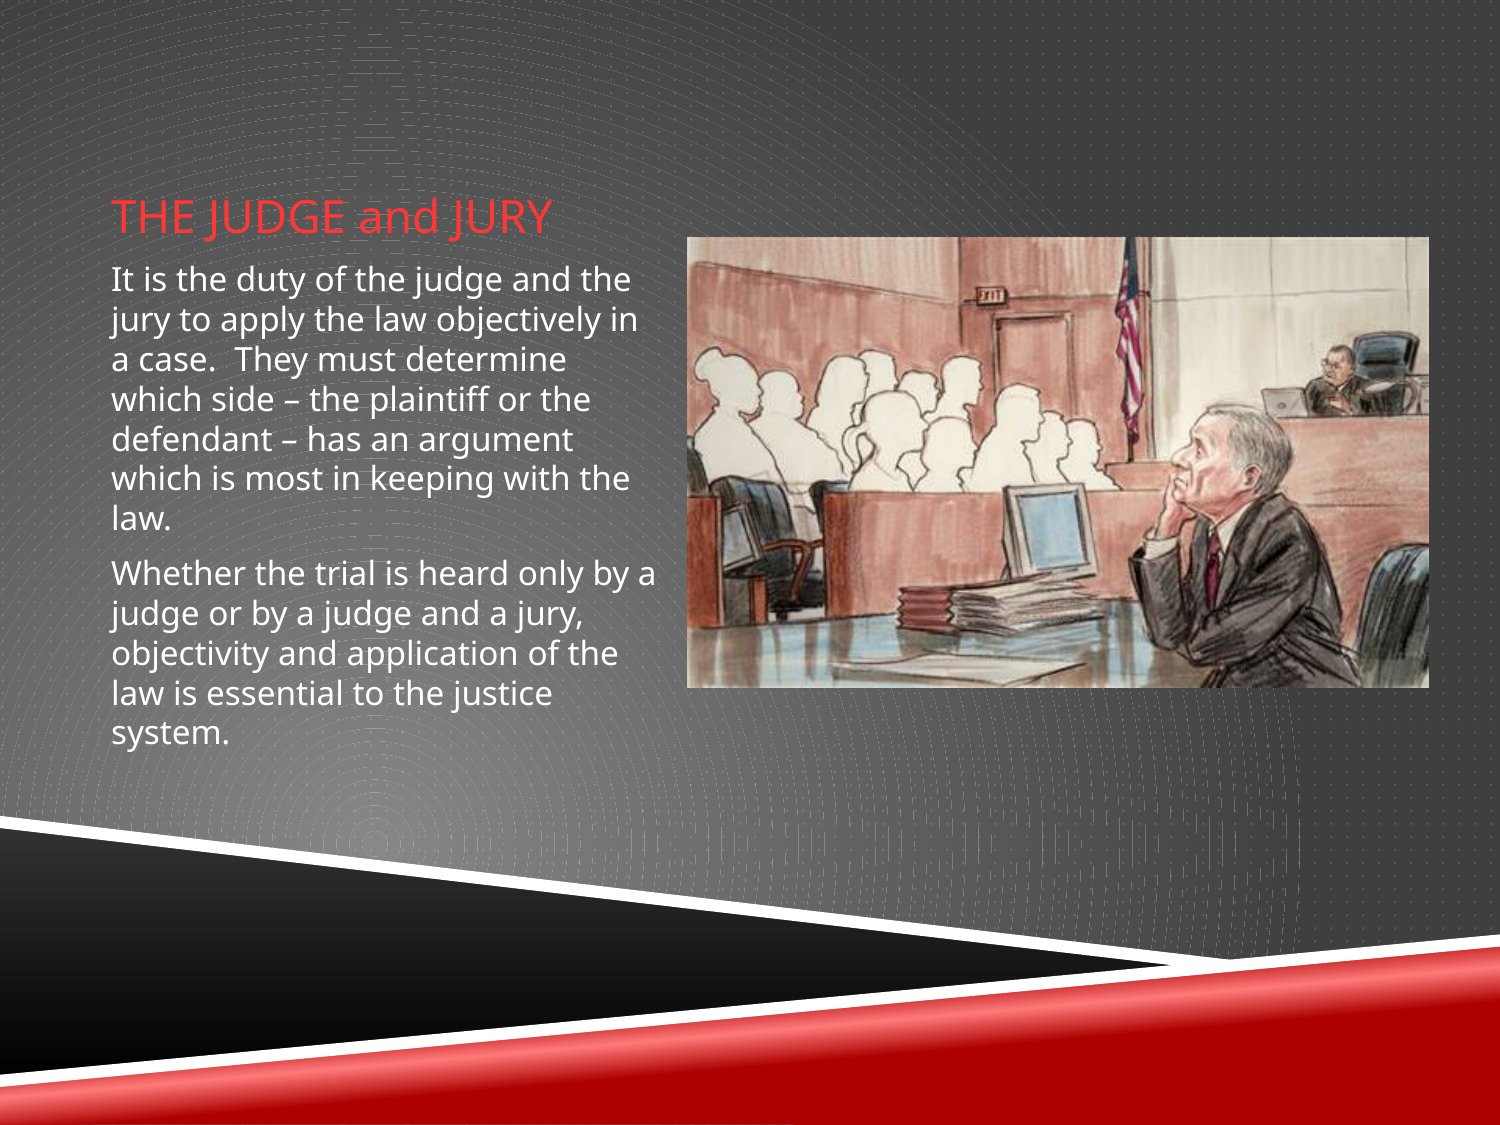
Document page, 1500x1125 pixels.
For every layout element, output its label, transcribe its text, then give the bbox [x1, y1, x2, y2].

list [687, 237, 1429, 688]
title THE JUDGE and JURY [111, 99, 666, 250]
list It is the duty of the judge and the jury to apply the law objectively in a case. They must determine which side – the plaintiff or the defendant – has an argument which is most in keeping with the law. Whether the trial is heard only by a judge or by a judge and a jury, objectivity and application of the law is essential to the justice system. [110, 250, 666, 791]
